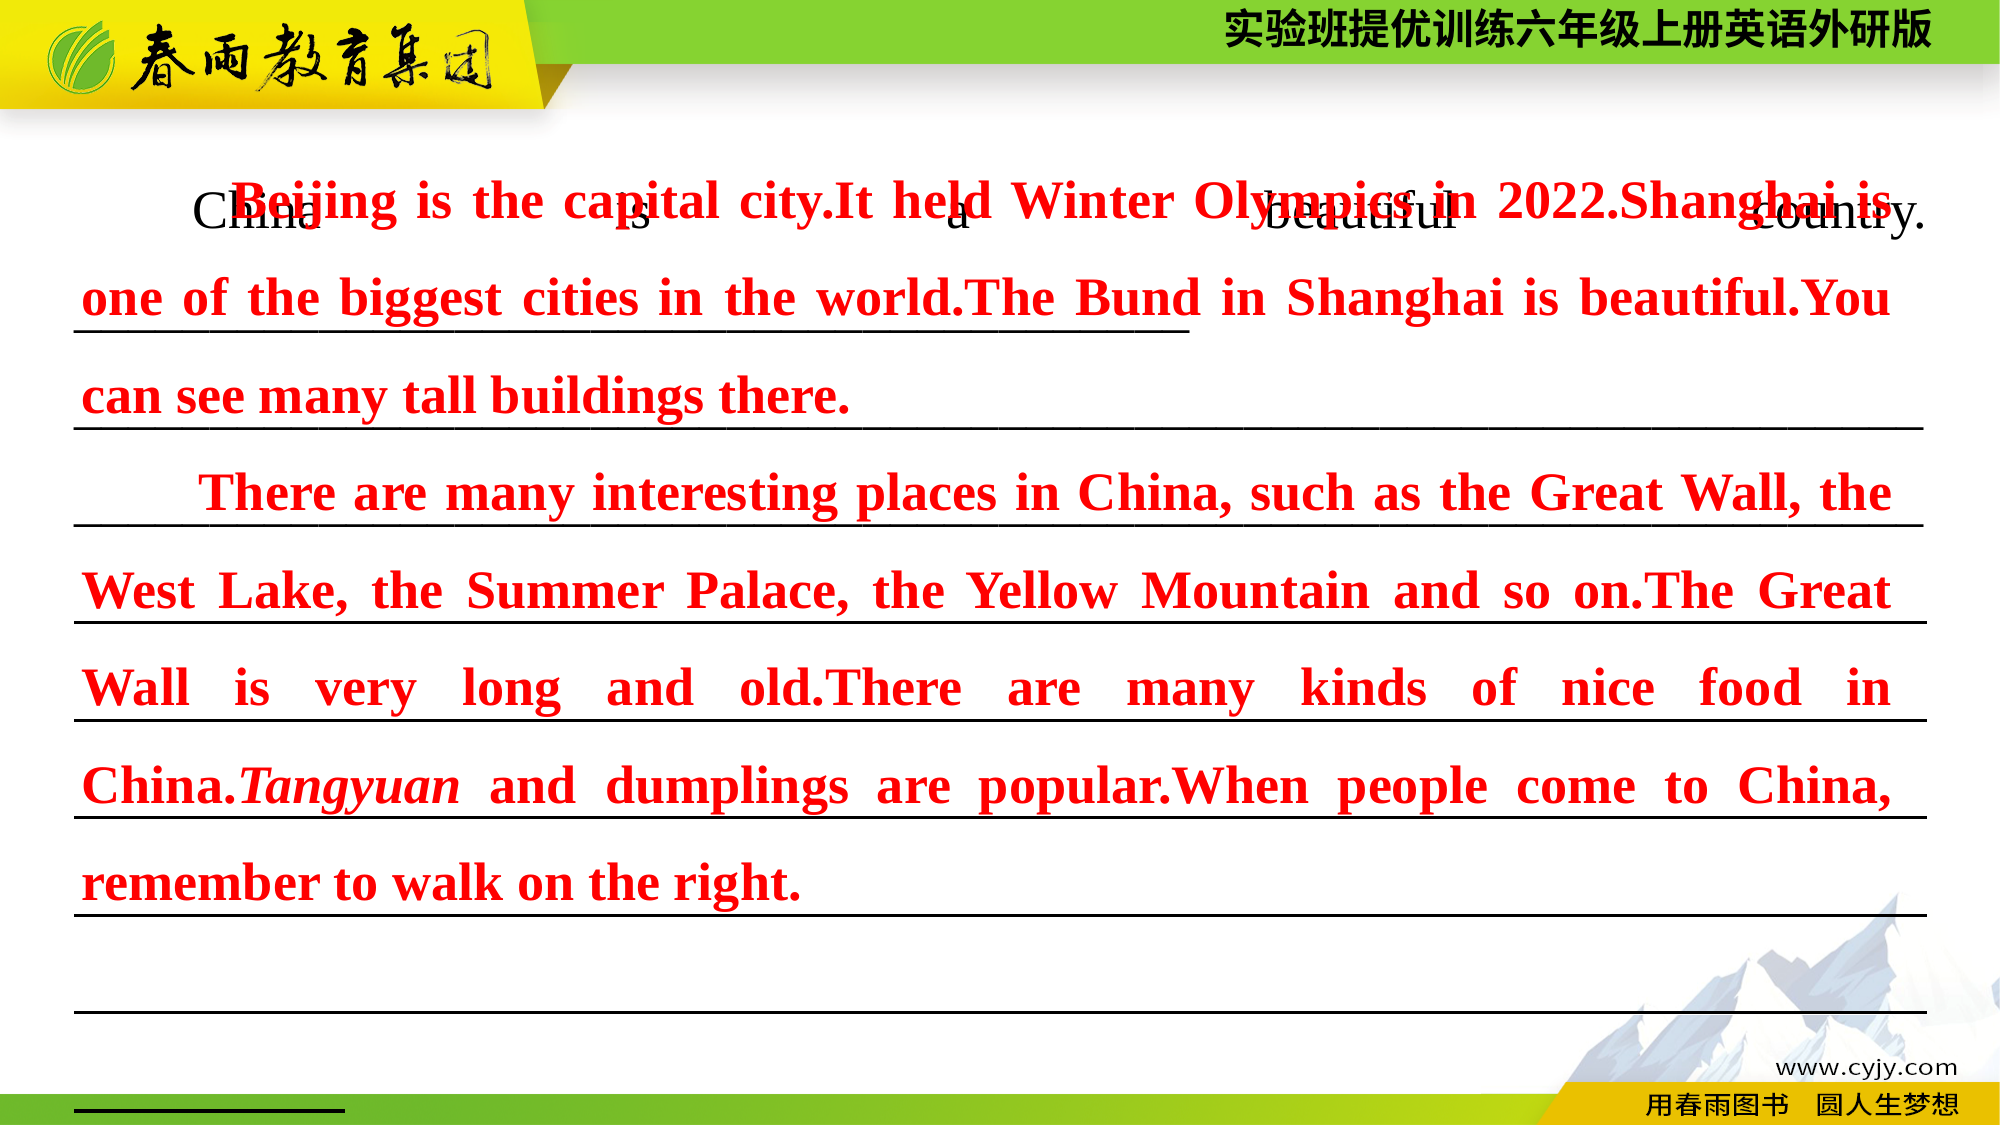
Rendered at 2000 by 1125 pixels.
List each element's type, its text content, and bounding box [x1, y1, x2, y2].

list China is a beautiful country. _________________________________________ ____________________________________________________________________ ____________________________________________________________________ ____________________________________________________________________________________________________________________________________________________________________________________________________________________________________________________________________________________________________________________________________________________ I hope everyone can come to China soon. [59, 134, 1944, 1024]
text_box Beijing is the capital city.It held Winter Olympics in 2022.Shanghai is one of the biggest cities in the world.The Bund in Shanghai is beautiful.You can see many tall buildings there. There are many interesting places in China, such as the Great Wall, the West Lake, the Summer Palace, the Yellow Mountain and so on.The Great Wall is very long and old.There are many kinds of nice food in China.Tangyuan and dumplings are popular.When people come to China, remember to walk on the right. [66, 124, 1910, 919]
picture [0, 0, 2000, 1125]
